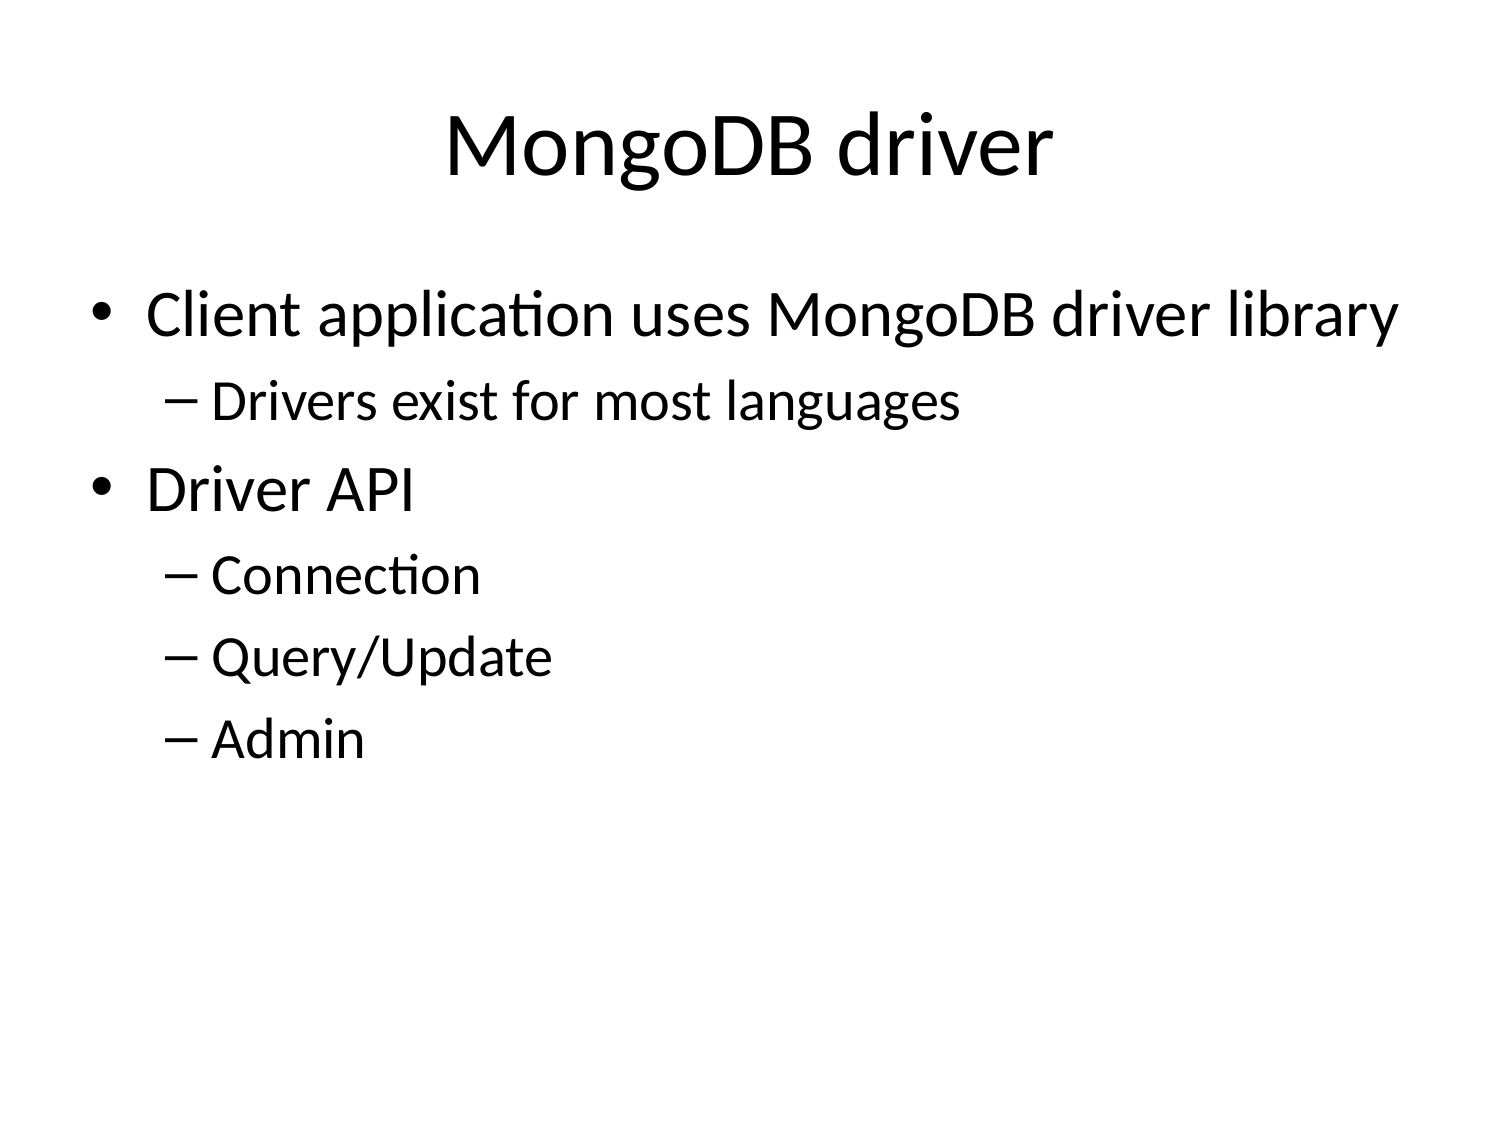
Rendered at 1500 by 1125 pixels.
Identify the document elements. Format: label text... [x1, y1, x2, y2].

list Client application uses MongoDB driver library Drivers exist for most languages Driver API Connection Query/Update Admin [75, 262, 1425, 1005]
title MongoDB driver [75, 45, 1425, 233]
